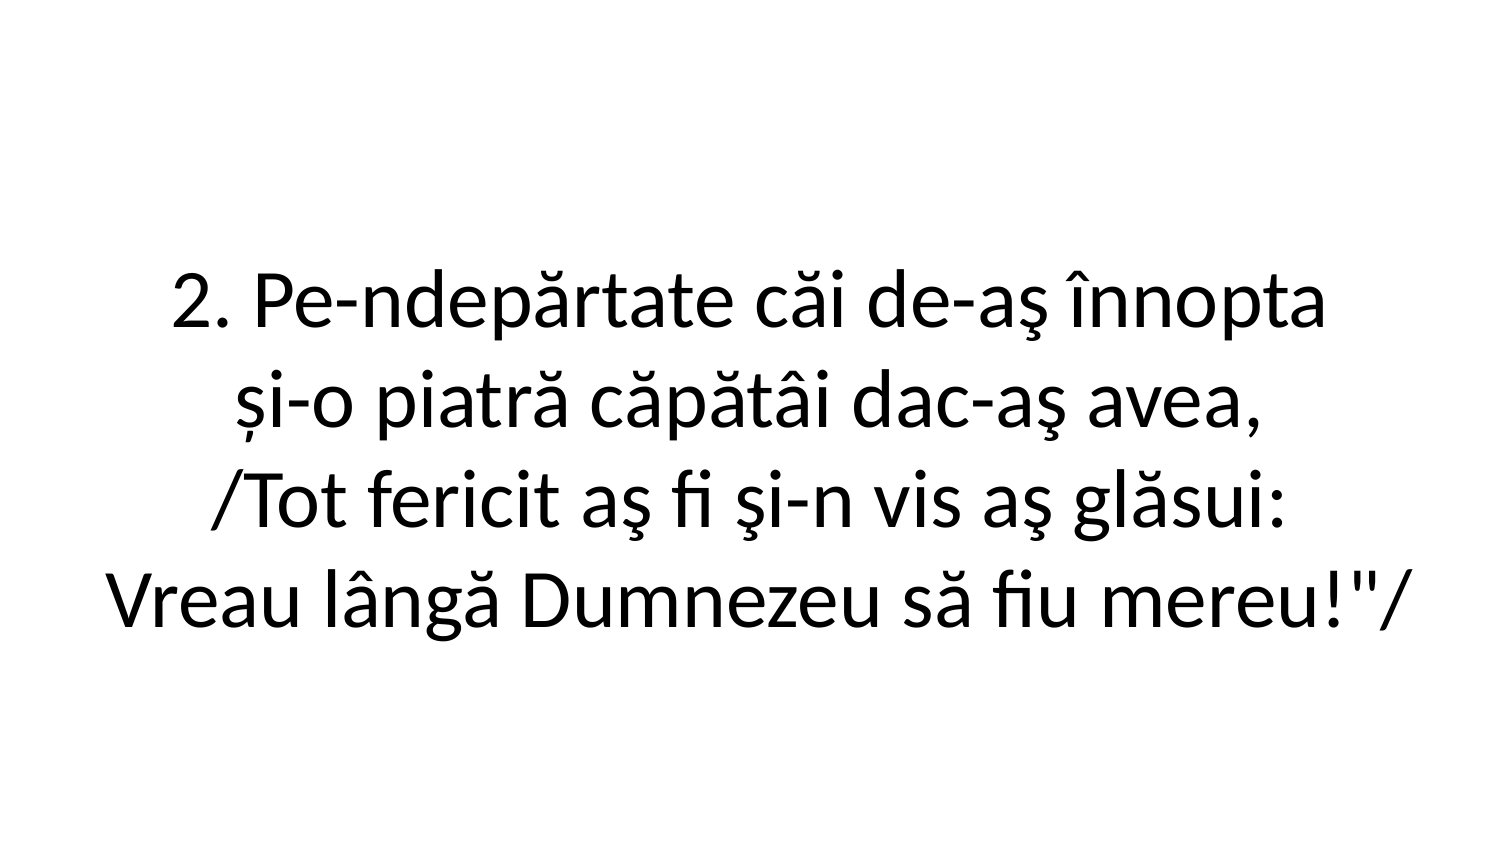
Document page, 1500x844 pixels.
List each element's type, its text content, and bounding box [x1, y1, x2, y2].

text_box 2. Pe-ndepărtate căi de-aş înnopta și-o piatră căpătâi dac-aş avea, /Tot fericit aş fi şi-n vis aş glăsui: Vreau lângă Dumnezeu să fiu mereu!"/ [71, 192, 1429, 652]
